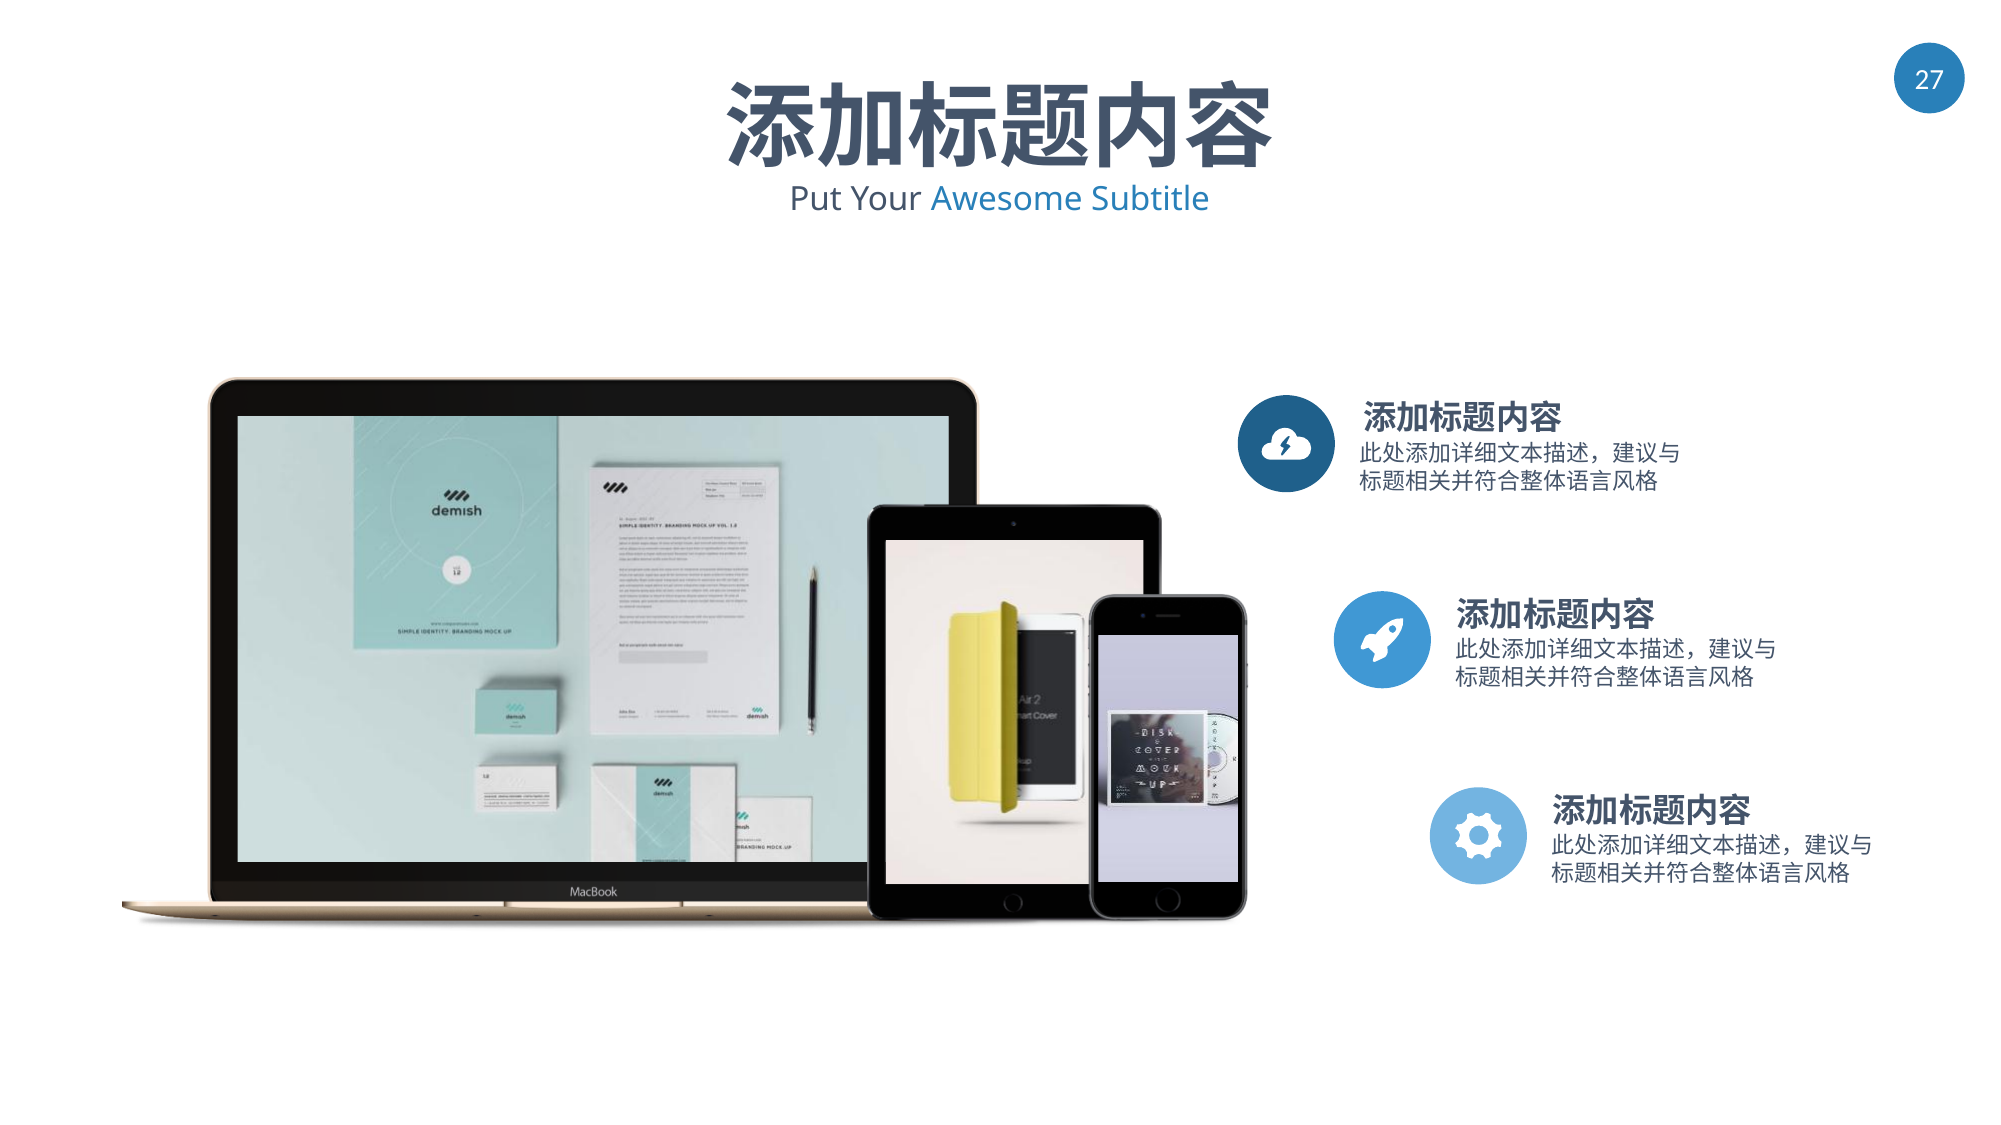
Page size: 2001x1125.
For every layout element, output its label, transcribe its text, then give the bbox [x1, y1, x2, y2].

text_box 添加标题内容 [1442, 585, 1672, 627]
text_box [1360, 618, 1404, 662]
text_box 此处添加详细文本描述，建议与标题相关并符合整体语言风格 [1536, 823, 1911, 894]
text_box 此处添加详细文本描述，建议与标题相关并符合整体语言风格 [1440, 627, 1815, 698]
text_box [1236, 394, 1336, 494]
text_box [1428, 786, 1528, 886]
text_box 此处添加详细文本描述，建议与标题相关并符合整体语言风格 [1344, 431, 1719, 502]
text_box 添加标题内容 [1538, 781, 1768, 823]
text_box Put Your Awesome Subtitle [774, 169, 1226, 225]
text_box [1332, 590, 1432, 690]
text_box 添加标题内容 [1348, 389, 1578, 431]
text_box [1261, 427, 1312, 460]
picture [121, 377, 1259, 936]
text_box [1455, 812, 1502, 859]
text_box 添加标题内容 [709, 60, 1291, 185]
